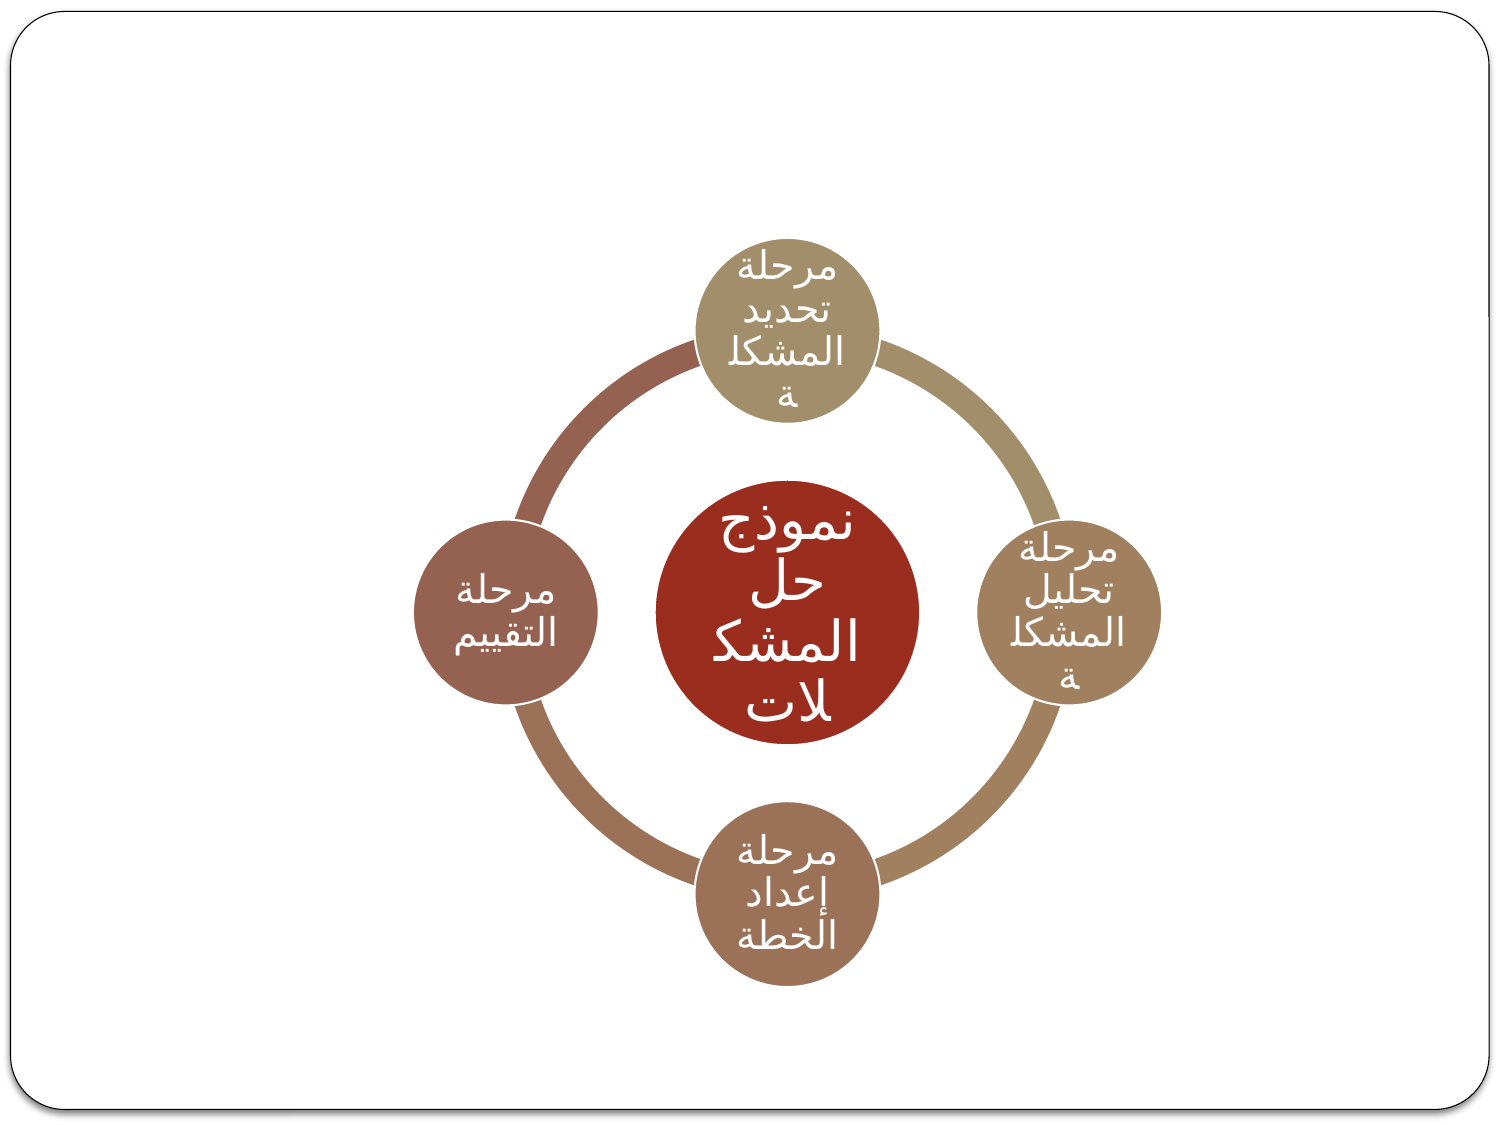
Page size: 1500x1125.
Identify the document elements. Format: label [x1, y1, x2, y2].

list [149, 237, 1426, 988]
